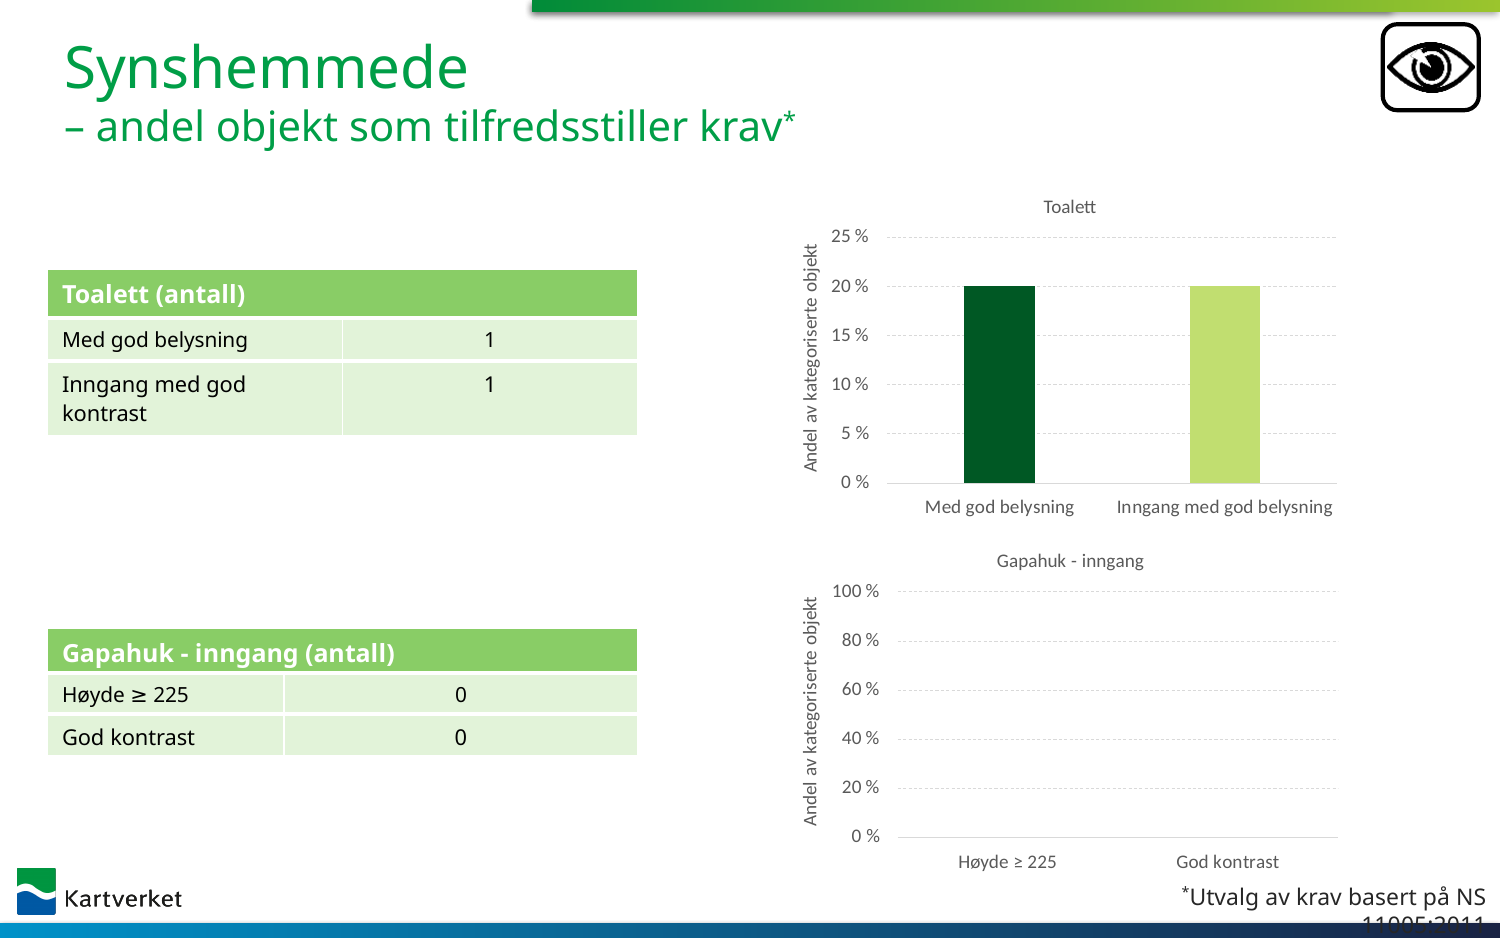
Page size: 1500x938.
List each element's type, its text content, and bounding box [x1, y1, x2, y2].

table_header Toalett (antall) [48, 270, 637, 316]
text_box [1382, 24, 1480, 111]
table_cell 1 [343, 363, 637, 435]
table_cell Høyde ≥ 225 [48, 675, 283, 712]
picture [791, 541, 1349, 880]
table_cell Med god belysning [48, 320, 342, 359]
text_box Synshemmede – andel objekt som tilfredsstiller krav* [49, 24, 1431, 158]
text_box *Utvalg av krav basert på NS 11005:2011 [1068, 873, 1500, 938]
table_cell God kontrast [48, 716, 283, 755]
table_cell 0 [285, 716, 637, 755]
table_cell 0 [285, 675, 637, 712]
table_cell 1 [343, 320, 637, 359]
picture [791, 187, 1348, 526]
table_cell Inngang med god kontrast [48, 363, 342, 435]
table_header Gapahuk - inngang (antall) [48, 629, 637, 671]
